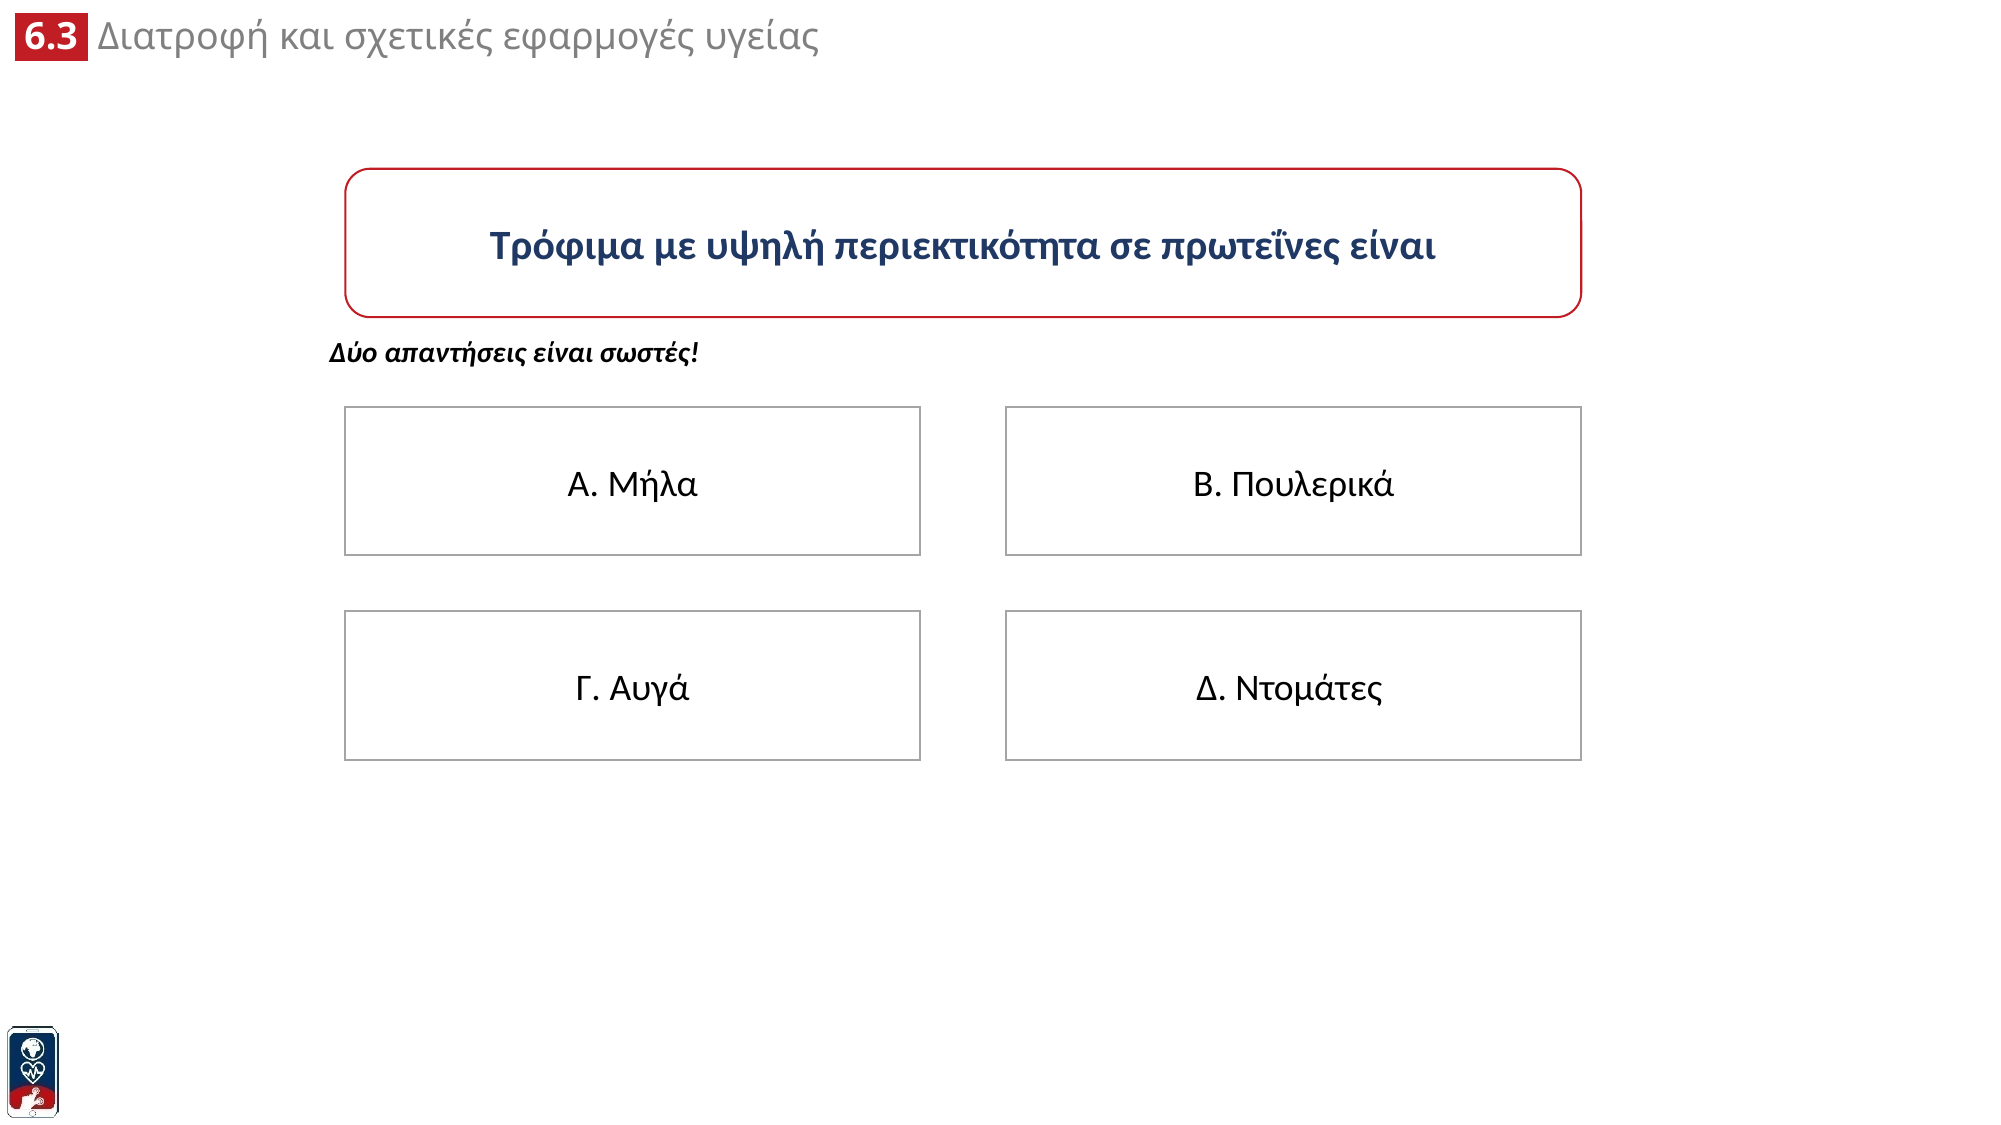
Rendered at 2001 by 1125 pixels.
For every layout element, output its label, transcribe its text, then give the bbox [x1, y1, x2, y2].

text_box Τρόφιμα με υψηλή περιεκτικότητα σε πρωτεΐνες είναι [344, 167, 1583, 319]
text_box A. Μήλα [344, 406, 921, 556]
picture [7, 1026, 59, 1118]
text_box B. Πουλερικά [1005, 406, 1582, 556]
text_box Δ. Ντομάτες [1005, 610, 1582, 761]
text_box Δύο απαντήσεις είναι σωστές! [314, 325, 715, 376]
text_box Γ. Αυγά [344, 610, 921, 761]
